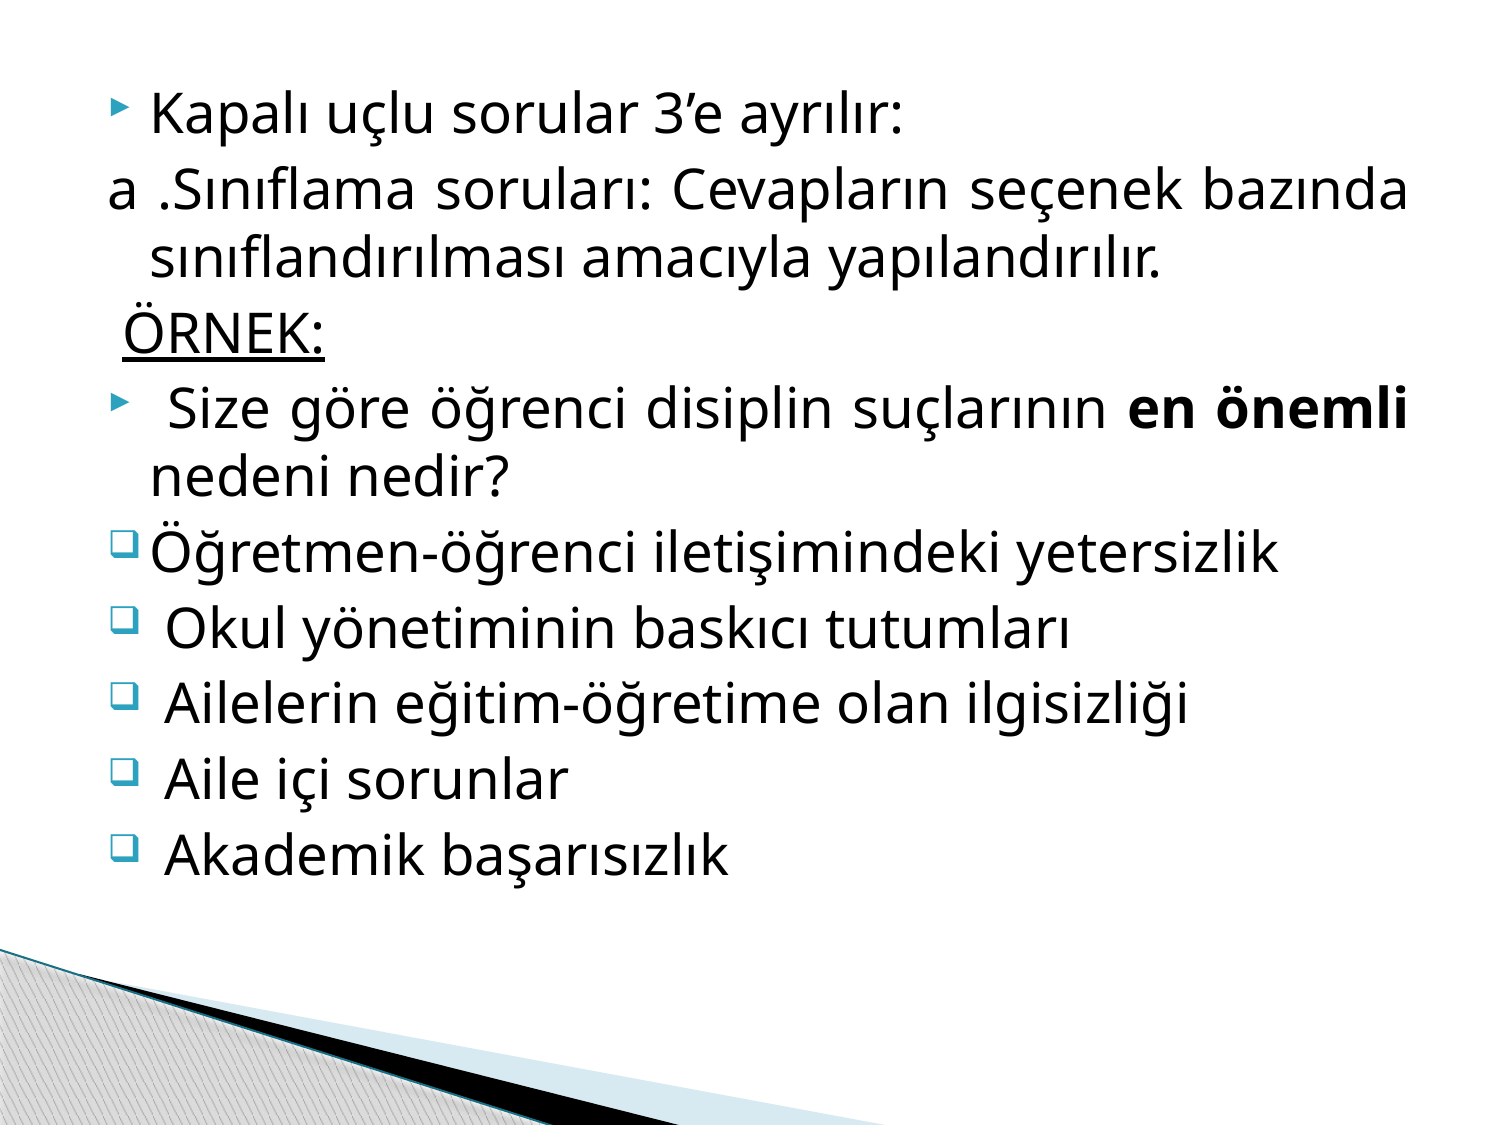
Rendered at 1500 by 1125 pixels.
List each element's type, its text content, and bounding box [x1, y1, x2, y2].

list Kapalı uçlu sorular 3’e ayrılır: a .Sınıflama soruları: Cevapların seçenek bazında sınıflandırılması amacıyla yapılandırılır. ÖRNEK: Size göre öğrenci disiplin suçlarının en önemli nedeni nedir? Öğretmen-öğrenci iletişimindeki yetersizlik Okul yönetiminin baskıcı tutumları Ailelerin eğitim-öğretime olan ilgisizliği Aile içi sorunlar Akademik başarısızlık [75, 70, 1425, 986]
